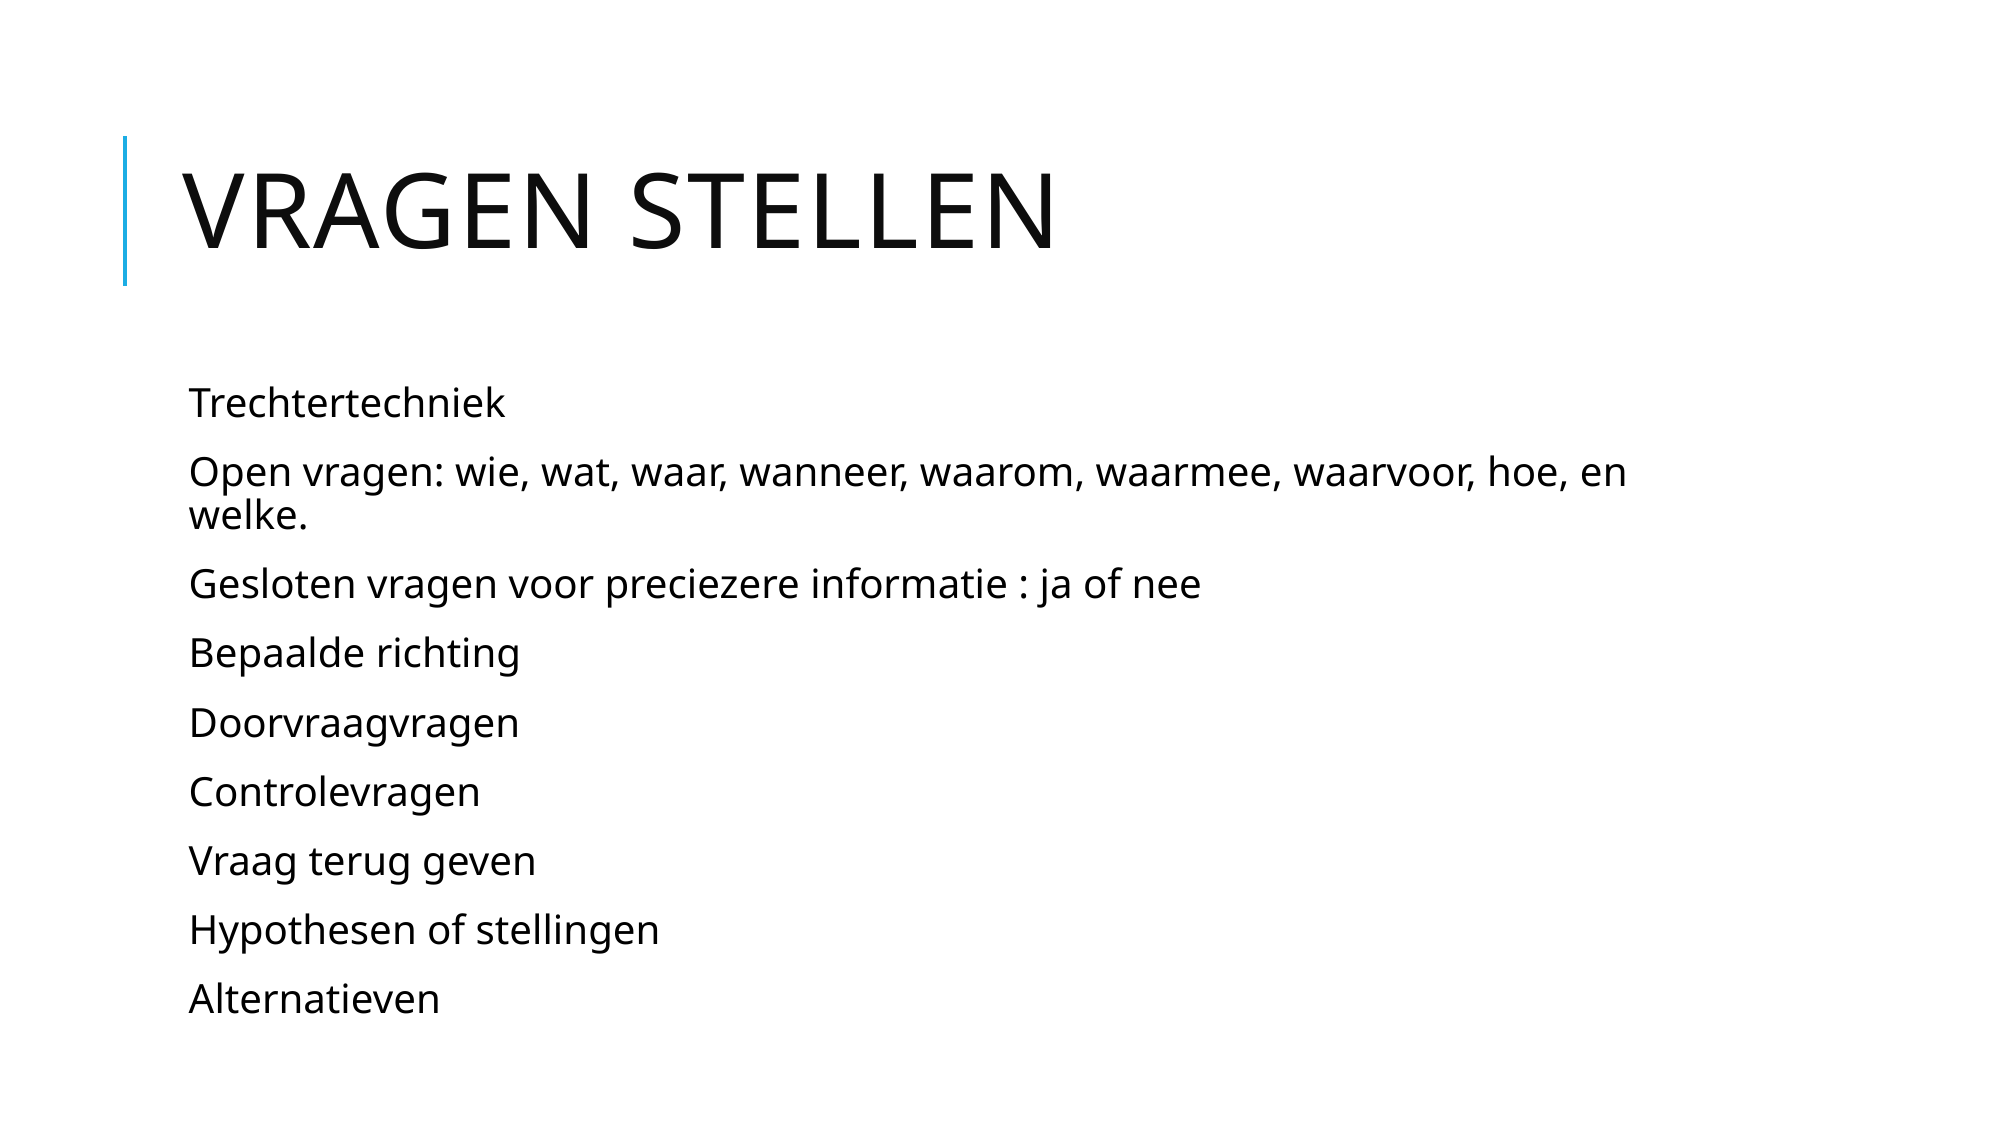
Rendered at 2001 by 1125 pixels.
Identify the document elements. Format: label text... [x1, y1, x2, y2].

list Trechtertechniek Open vragen: wie, wat, waar, wanneer, waarom, waarmee, waarvoor, hoe, en welke. Gesloten vragen voor preciezere informatie : ja of nee Bepaalde richting Doorvraagvragen Controlevragen Vraag terug geven Hypothesen of stellingen Alternatieven [168, 375, 1763, 1035]
title Vragen stellen [168, 96, 1763, 342]
